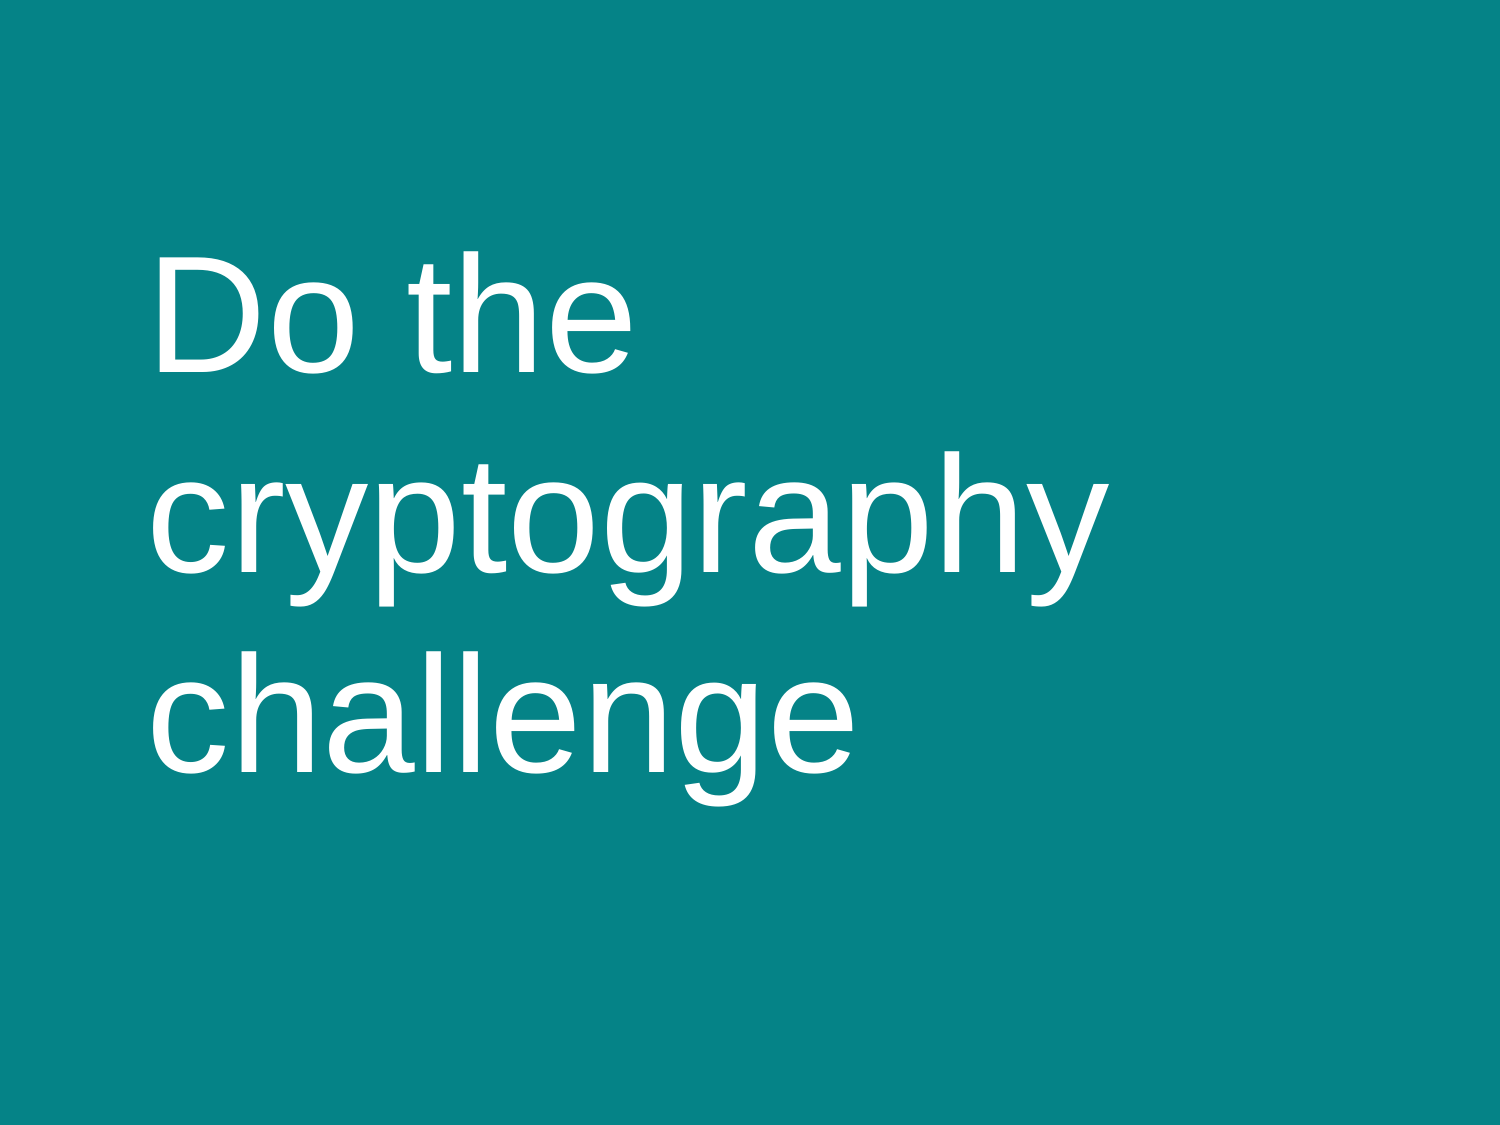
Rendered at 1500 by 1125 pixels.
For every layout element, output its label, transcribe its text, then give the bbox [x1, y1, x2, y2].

title Do the cryptography challenge [146, 205, 1354, 826]
